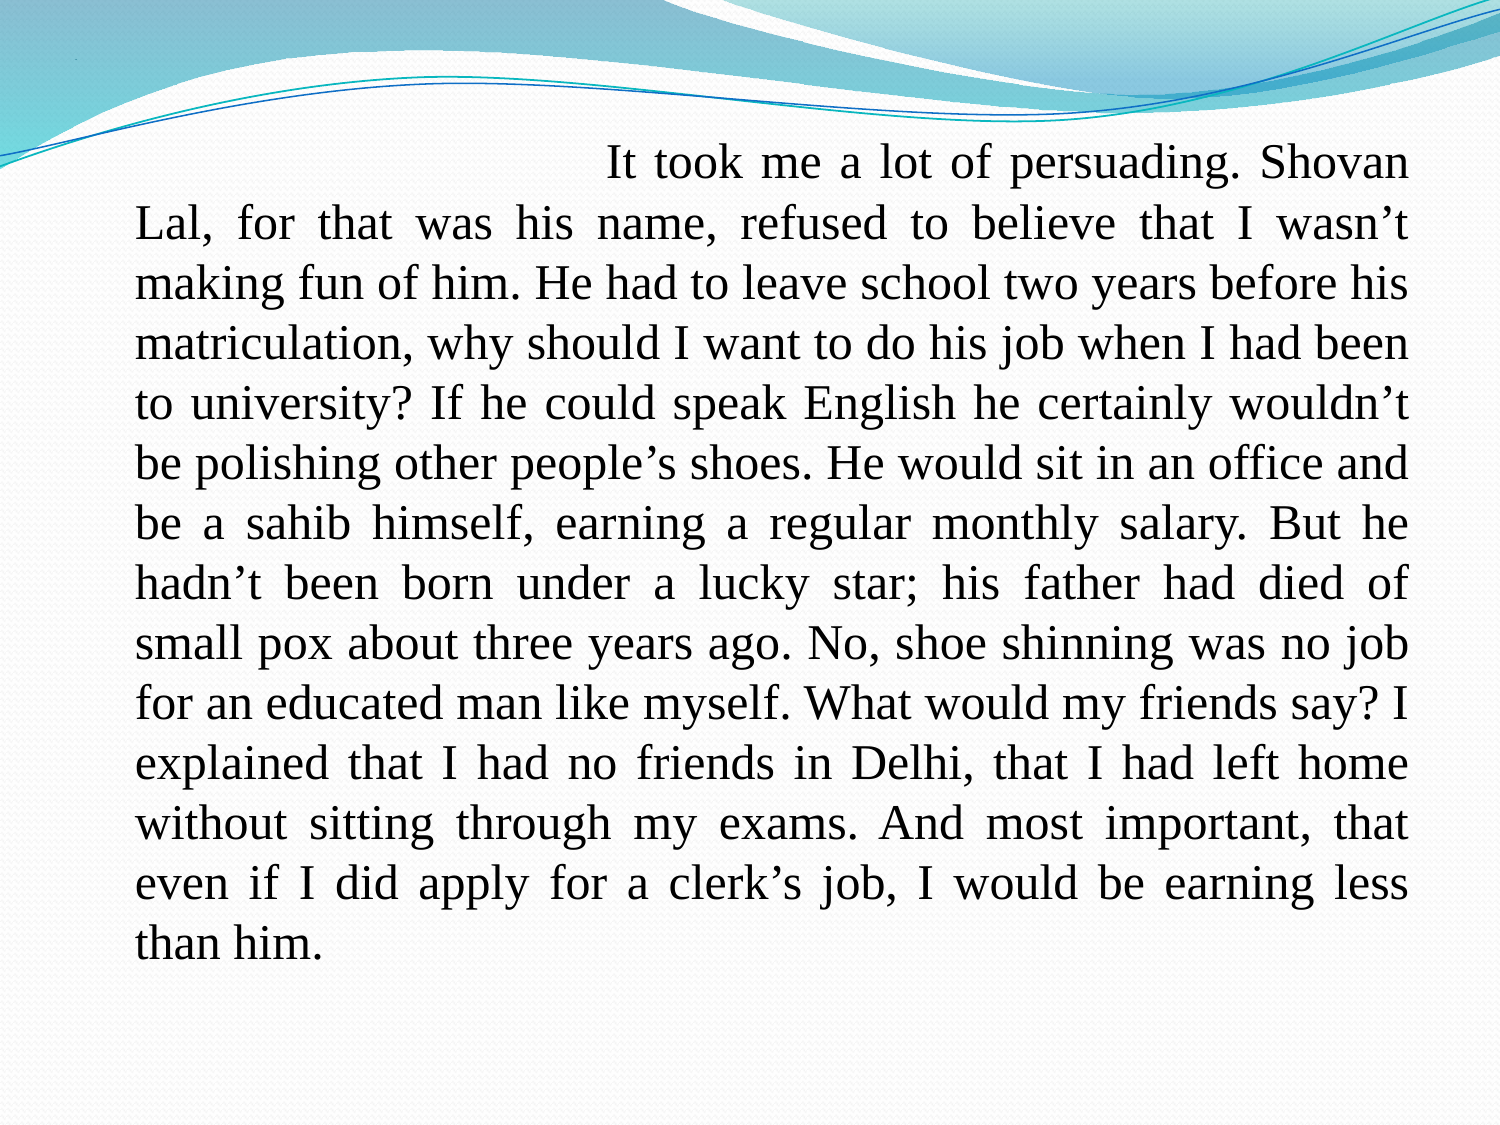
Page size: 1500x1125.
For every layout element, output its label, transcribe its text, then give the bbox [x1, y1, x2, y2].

title . [75, 45, 1425, 63]
list It took me a lot of persuading. Shovan Lal, for that was his name, refused to believe that I wasn’t making fun of him. He had to leave school two years before his matriculation, why should I want to do his job when I had been to university? If he could speak English he certainly wouldn’t be polishing other people’s shoes. He would sit in an office and be a sahib himself, earning a regular monthly salary. But he hadn’t been born under a lucky star; his father had died of small pox about three years ago. No, shoe shinning was no job for an educated man like myself. What would my friends say? I explained that I had no friends in Delhi, that I had left home without sitting through my exams. And most important, that even if I did apply for a clerk’s job, I would be earning less than him. [75, 112, 1425, 1025]
